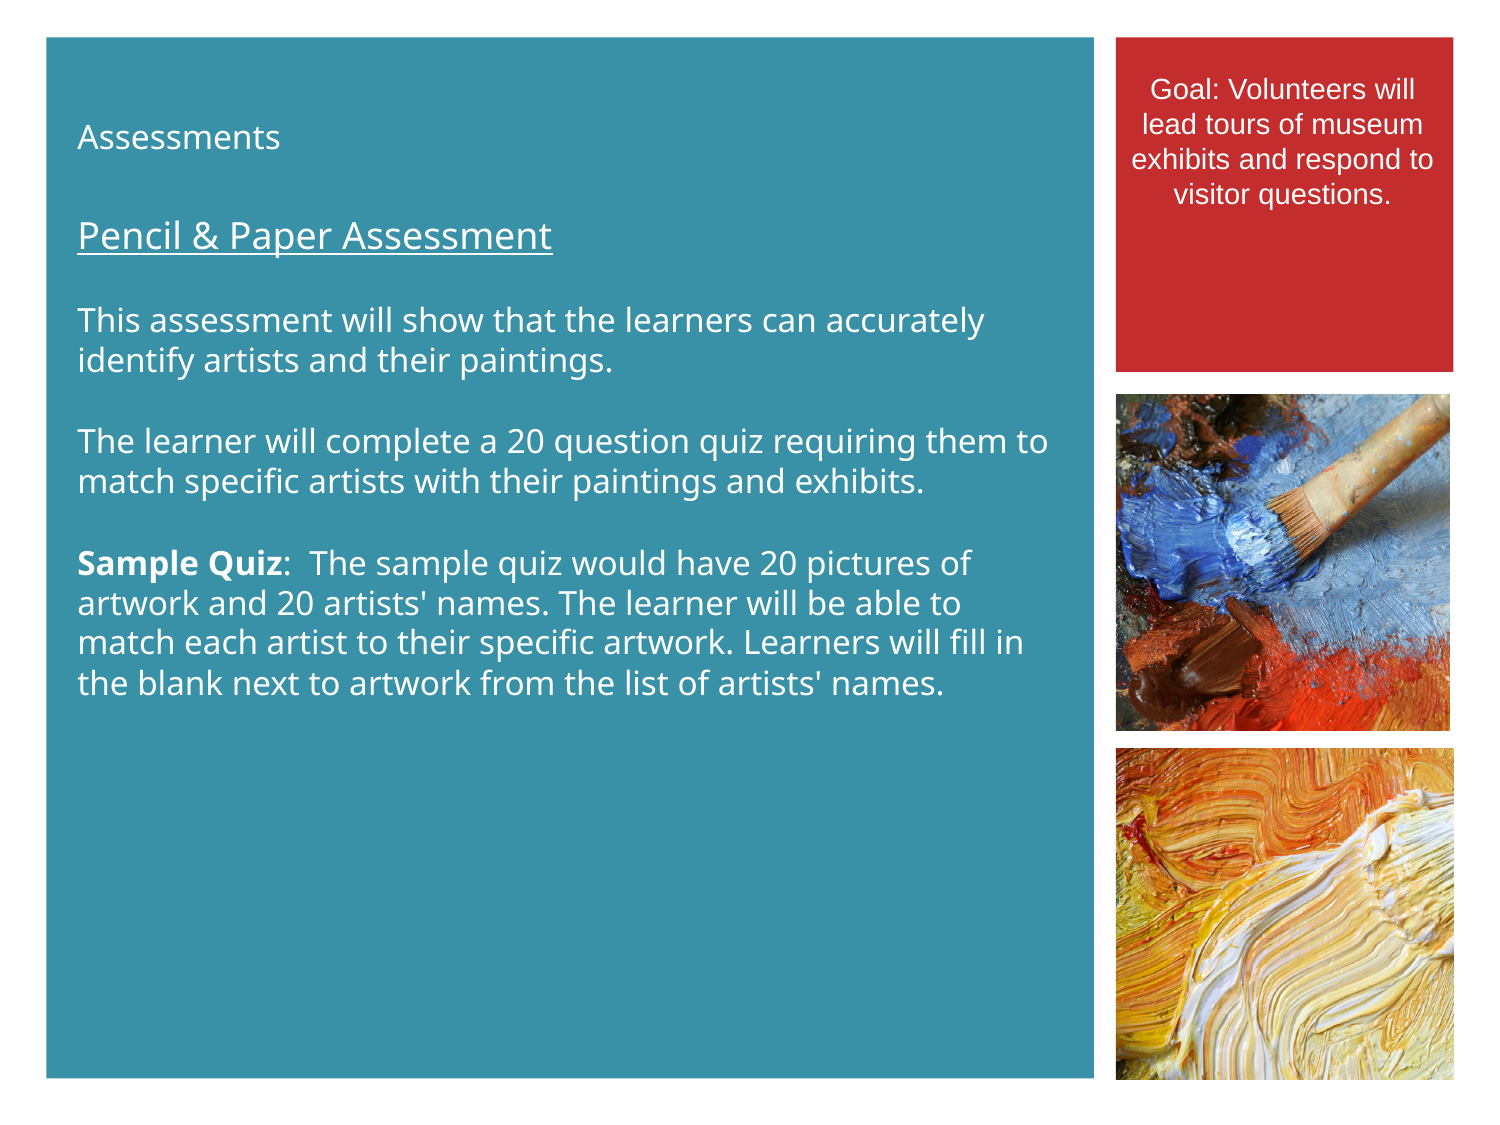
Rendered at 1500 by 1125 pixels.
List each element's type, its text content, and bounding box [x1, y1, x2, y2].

picture [1115, 393, 1451, 732]
title Assessments [62, 108, 1077, 165]
list Pencil & Paper Assessment This assessment will show that the learners can accurately identify artists and their paintings. The learner will complete a 20 question quiz requiring them to match specific artists with their paintings and exhibits. Sample Quiz: The sample quiz would have 20 pictures of artwork and 20 artists' names. The learner will be able to match each artist to their specific artwork. Learners will fill in the blank next to artwork from the list of artists' names. [62, 204, 1077, 1006]
text_box Goal: Volunteers will lead tours of museum exhibits and respond to visitor questions. [1115, 63, 1450, 248]
picture [1115, 748, 1455, 1081]
